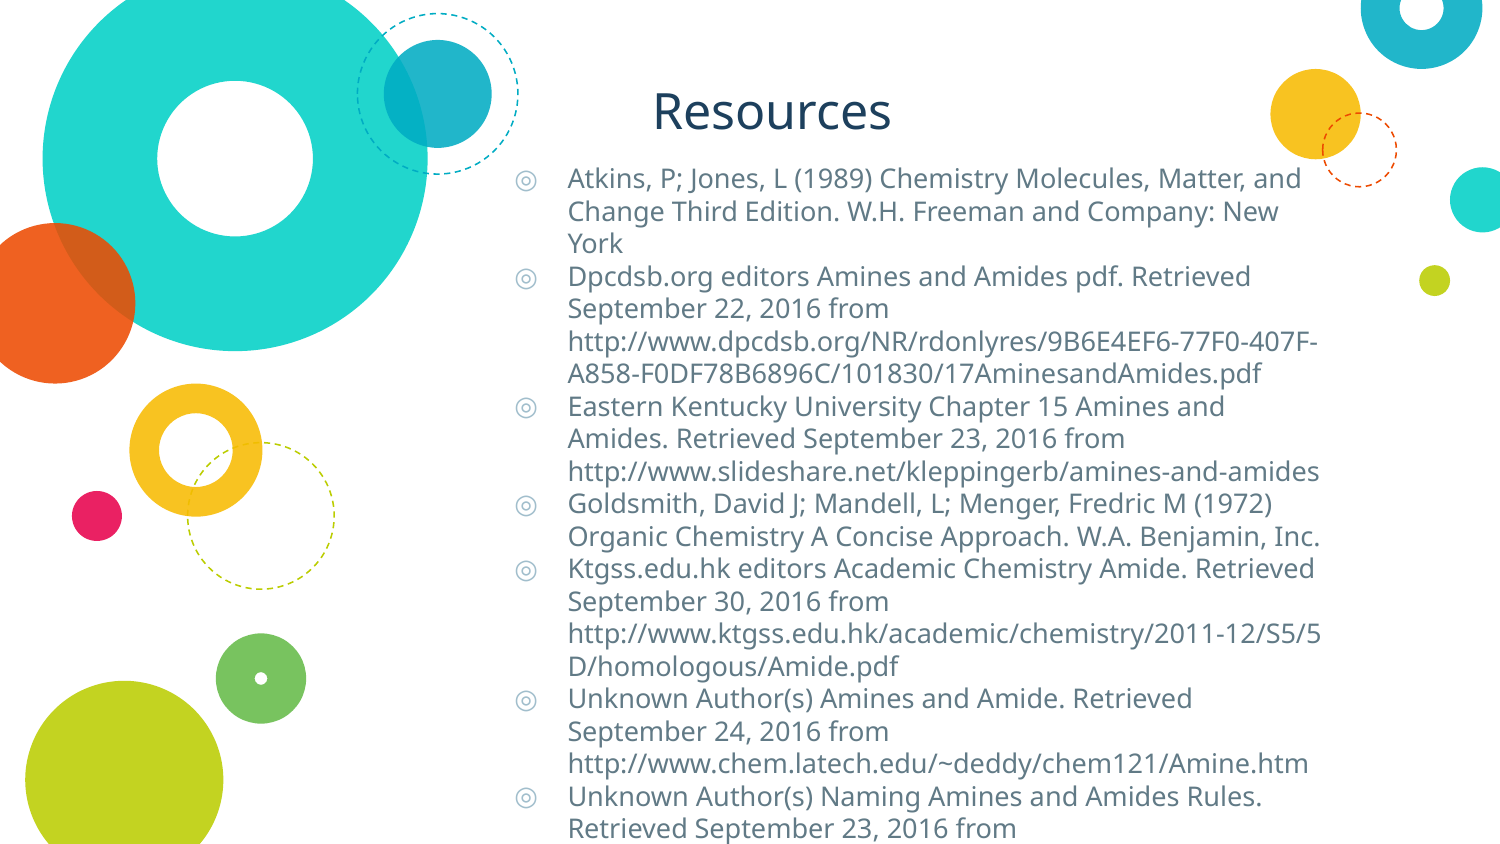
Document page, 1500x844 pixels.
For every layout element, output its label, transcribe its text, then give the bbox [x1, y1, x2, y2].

list Atkins, P; Jones, L (1989) Chemistry Molecules, Matter, and Change Third Edition. W.H. Freeman and Company: New York Dpcdsb.org editors Amines and Amides pdf. Retrieved September 22, 2016 from http://www.dpcdsb.org/NR/rdonlyres/9B6E4EF6-77F0-407F-A858-F0DF78B6896C/101830/17AminesandAmides.pdf Eastern Kentucky University Chapter 15 Amines and Amides. Retrieved September 23, 2016 from http://www.slideshare.net/kleppingerb/amines-and-amides Goldsmith, David J; Mandell, L; Menger, Fredric M (1972) Organic Chemistry A Concise Approach. W.A. Benjamin, Inc. Ktgss.edu.hk editors Academic Chemistry Amide. Retrieved September 30, 2016 from http://www.ktgss.edu.hk/academic/chemistry/2011-12/S5/5D/homologous/Amide.pdf Unknown Author(s) Amines and Amide. Retrieved September 24, 2016 from http://www.chem.latech.edu/~deddy/chem121/Amine.htm Unknown Author(s) Naming Amines and Amides Rules. Retrieved September 23, 2016 from http://www.laney.edu/wp/cheli-fossum/files/2012/01/Naming-Amines-and-Amides-rules.pdf [481, 146, 1347, 772]
text_box Resources [637, 71, 963, 147]
